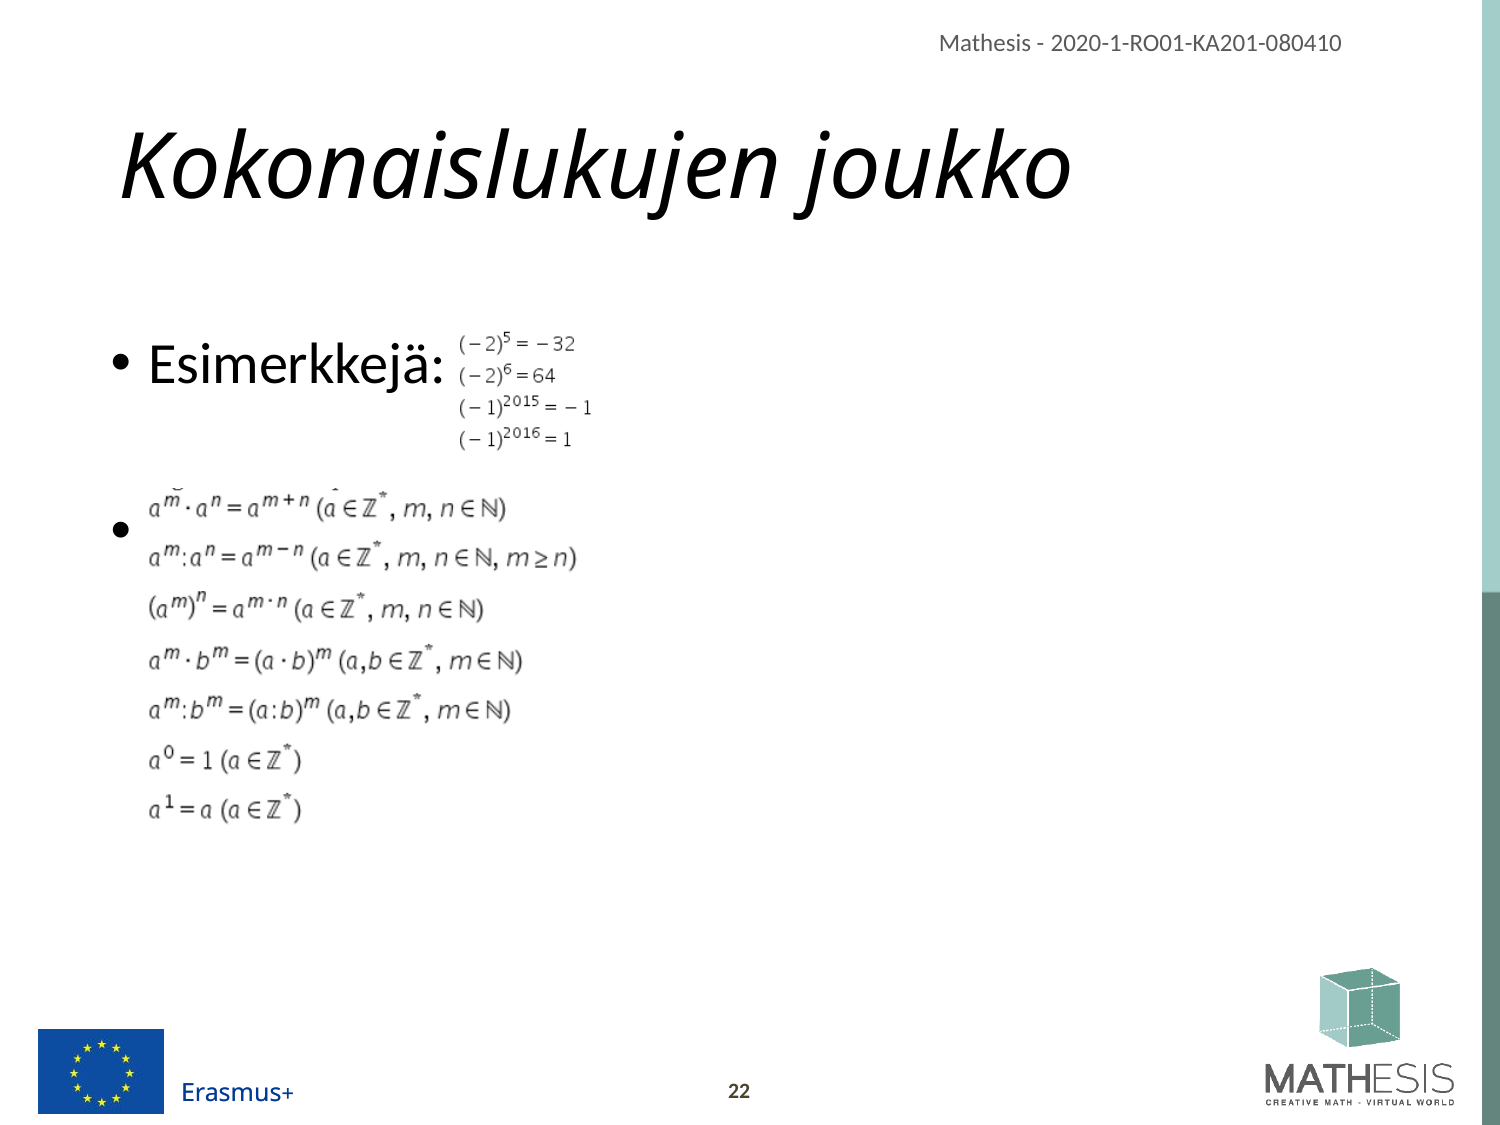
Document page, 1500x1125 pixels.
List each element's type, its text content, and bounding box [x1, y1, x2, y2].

picture [38, 1029, 164, 1114]
title Kokonaislukujen joukko [103, 59, 1397, 278]
list Esimerkkejä: Reguli de calcul: [95, 326, 1154, 602]
picture [459, 326, 593, 451]
picture [139, 488, 613, 847]
